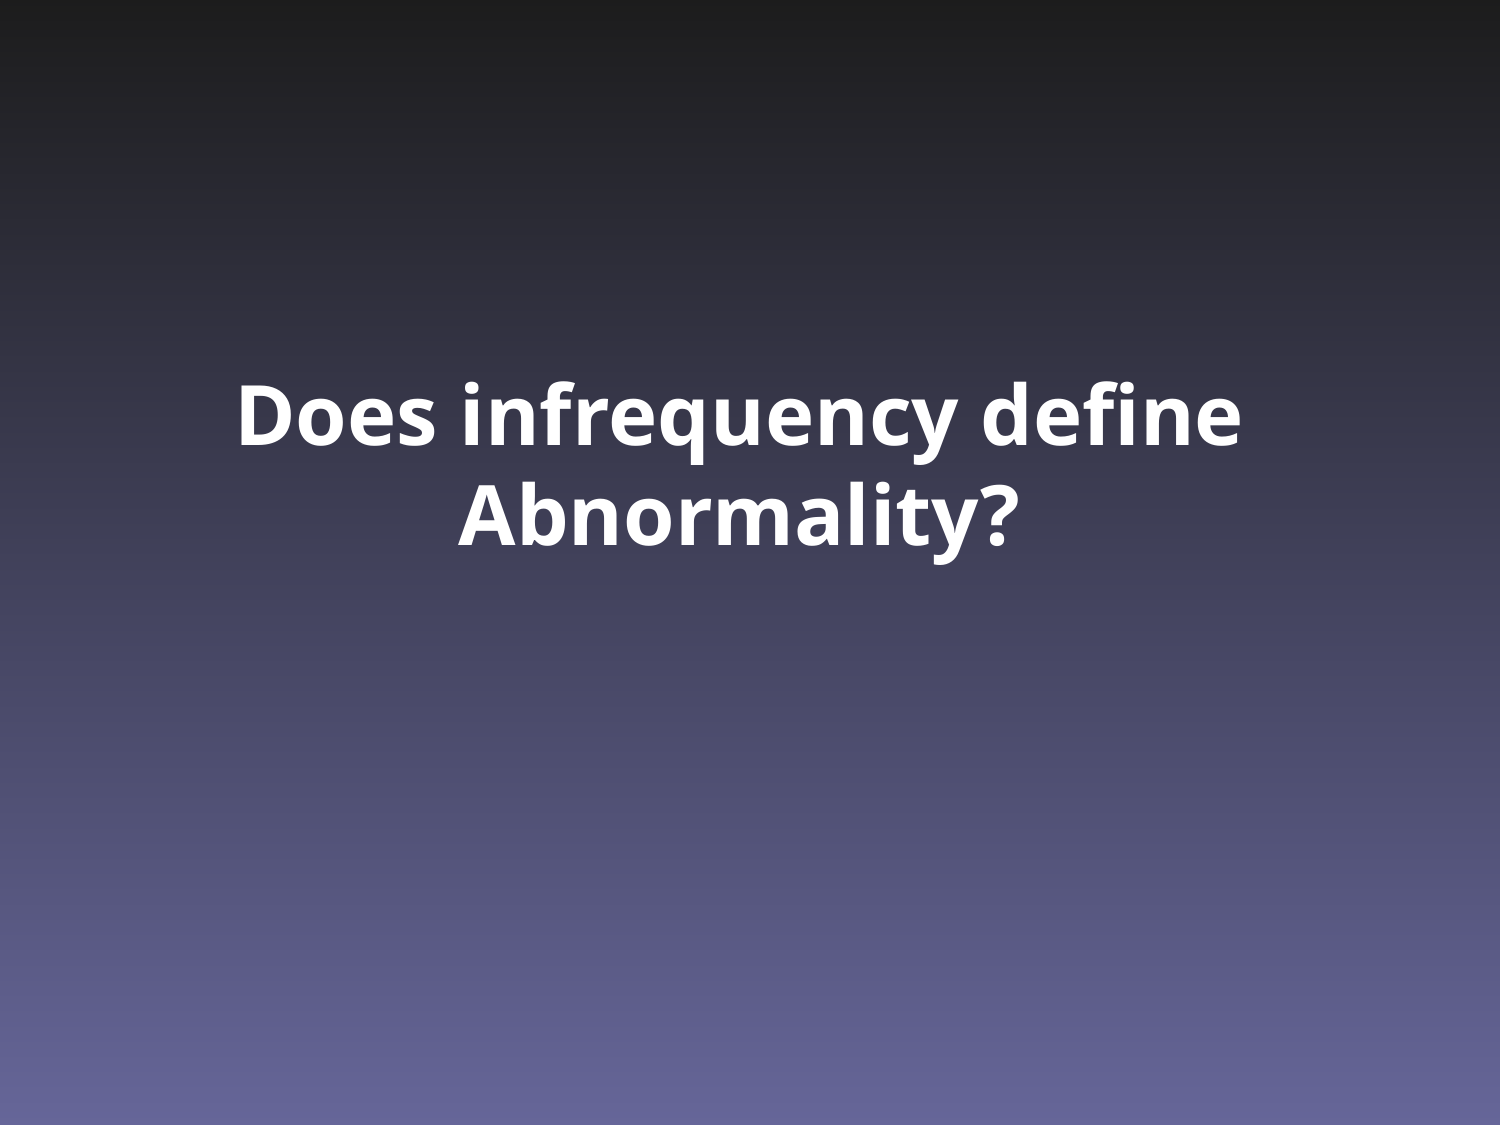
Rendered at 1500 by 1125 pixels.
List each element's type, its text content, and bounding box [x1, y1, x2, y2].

title Does infrequency define Abnormality? [64, 349, 1416, 576]
